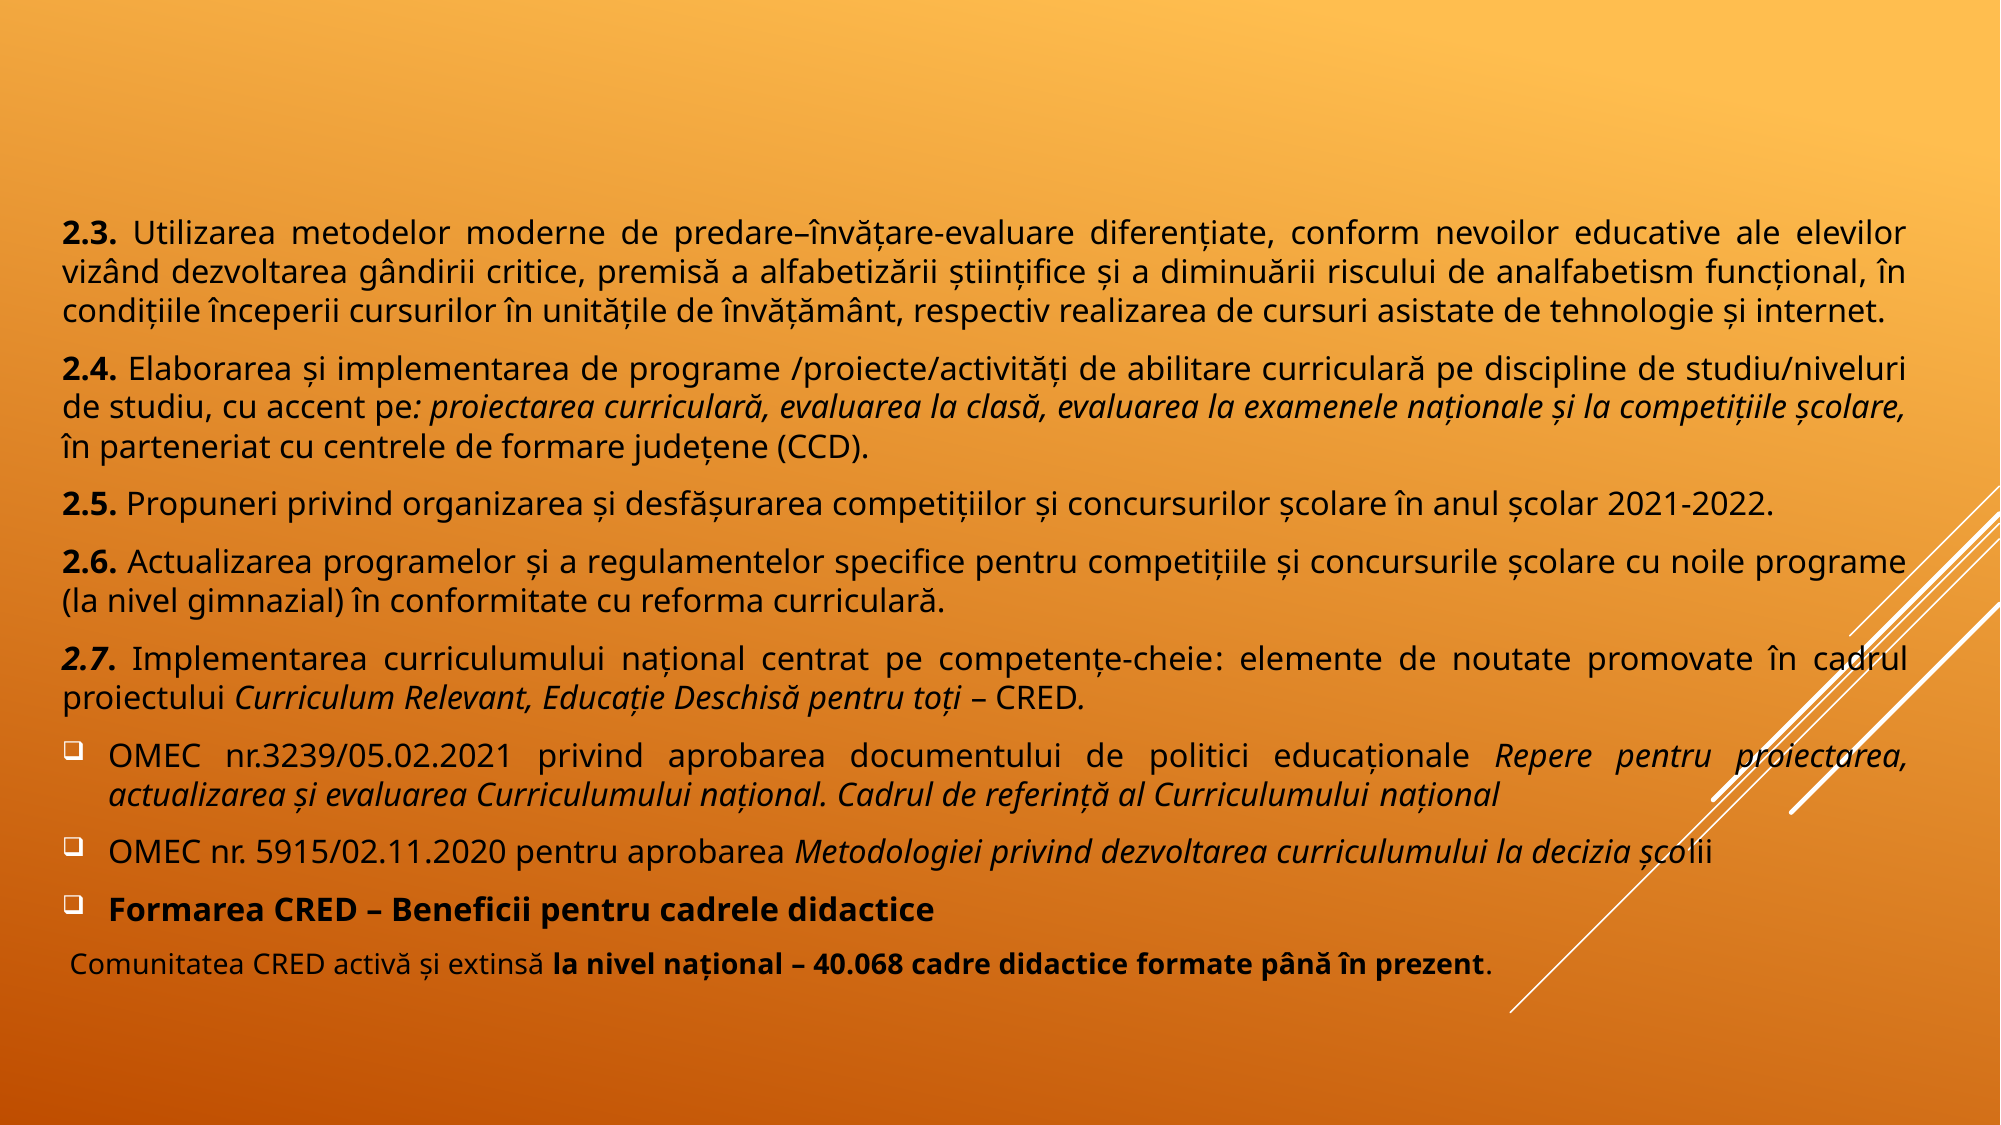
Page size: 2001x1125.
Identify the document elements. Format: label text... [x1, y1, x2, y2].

list 2.3. Utilizarea metodelor moderne de predare–învățare-evaluare diferențiate, conform nevoilor educative ale elevilor vizând dezvoltarea gândirii critice, premisă a alfabetizării științifice și a diminuării riscului de analfabetism funcțional, în condițiile începerii cursurilor în unitățile de învățământ, respectiv realizarea de cursuri asistate de tehnologie și internet. 2.4. Elaborarea și implementarea de programe /proiecte/activități de abilitare curriculară pe discipline de studiu/niveluri de studiu, cu accent pe: proiectarea curriculară, evaluarea la clasă, evaluarea la examenele naționale și la competițiile școlare, în parteneriat cu centrele de formare județene (CCD). 2.5. Propuneri privind organizarea și desfășurarea competițiilor și concursurilor școlare în anul școlar 2021-2022. 2.6. Actualizarea programelor și a regulamentelor specifice pentru competițiile și concursurile școlare cu noile programe (la nivel gimnazial) în conformitate cu reforma curriculară. 2.7. Implementarea curriculumului național centrat pe competențe-cheie: elemente de noutate promovate în cadrul proiectului Curriculum Relevant, Educație Deschisă pentru toți – CRED. OMEC nr.3239/05.02.2021 privind aprobarea documentului de politici educaționale Repere pentru proiectarea, actualizarea și evaluarea Curriculumului național. Cadrul de referință al Curriculumului național OMEC nr. 5915/02.11.2020 pentru aprobarea Metodologiei privind dezvoltarea curriculumului la decizia școlii Formarea CRED – Beneficii pentru cadrele didactice Comunitatea CRED activă și extinsă la nivel național – 40.068 cadre didactice formate până în prezent. [47, 88, 1925, 1088]
